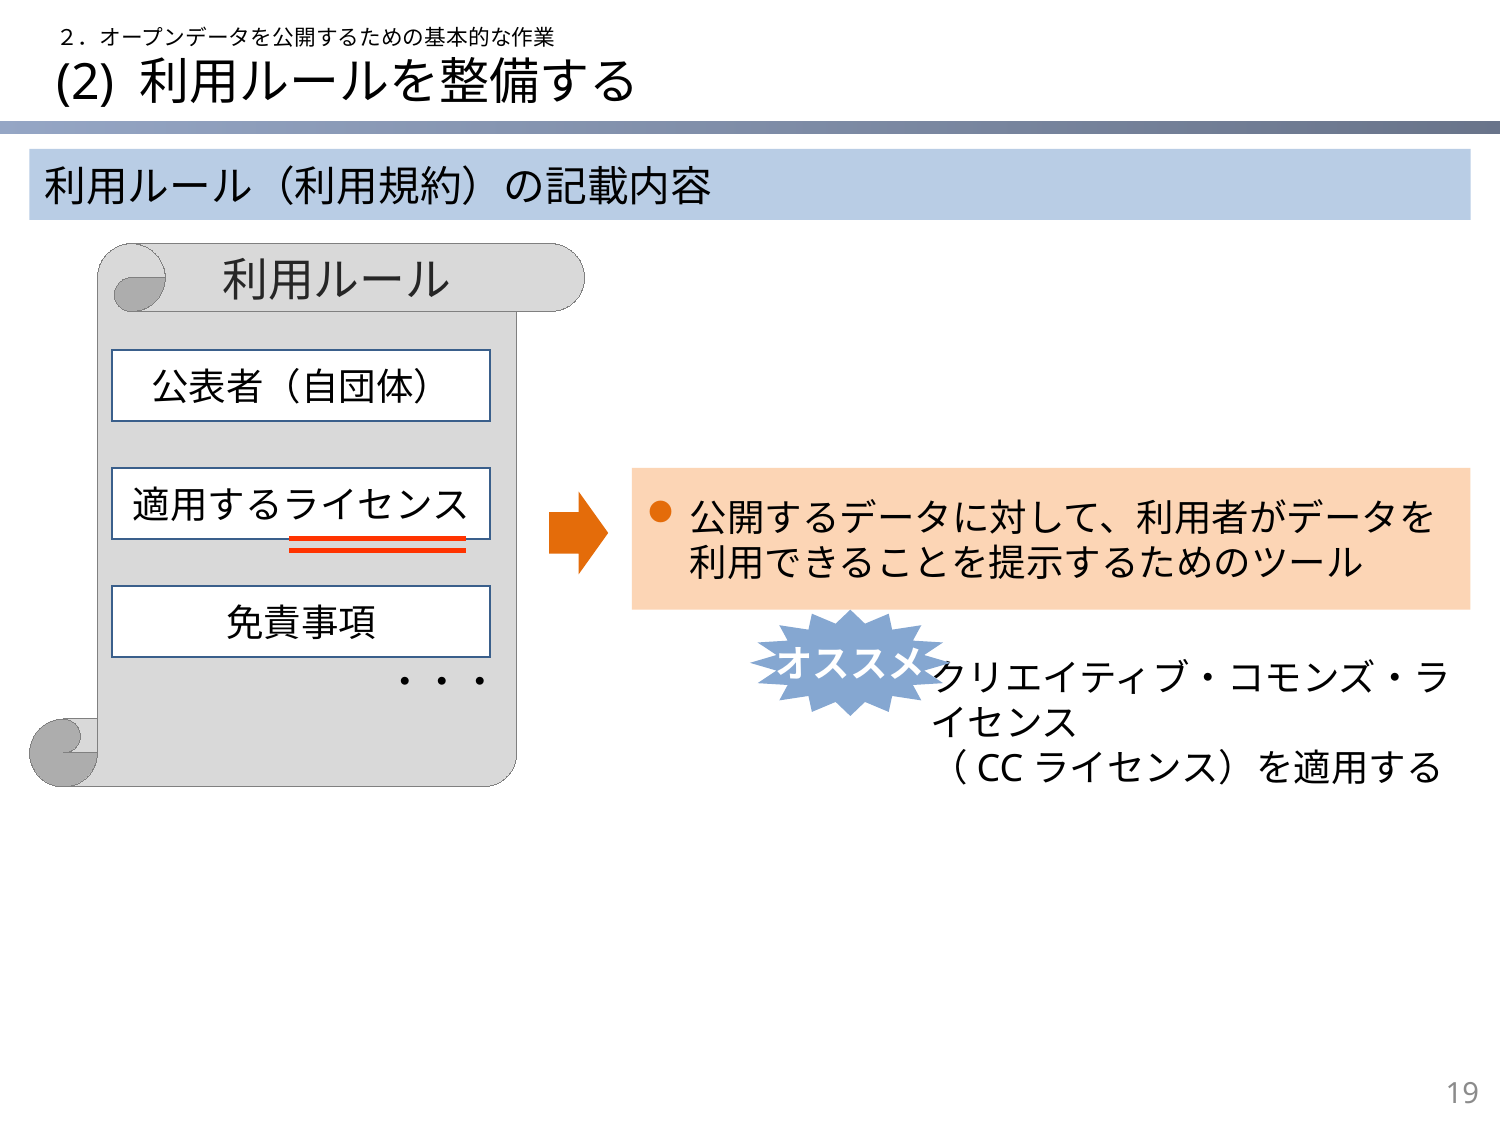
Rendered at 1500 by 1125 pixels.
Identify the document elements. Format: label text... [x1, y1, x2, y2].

text_box 公表者（自団体） [111, 349, 491, 422]
text_box 利用ルール [100, 243, 573, 315]
text_box [29, 264, 517, 787]
text_box [573, 252, 585, 303]
text_box クリエイティブ・コモンズ・ライセンス （CCライセンス）を適用する [915, 656, 1471, 787]
text_box 免責事項 [111, 585, 491, 658]
text_box 利用ルール（利用規約）の記載内容 [28, 148, 1472, 221]
text_box [548, 488, 610, 578]
text_box ・・・ [300, 644, 515, 717]
slide_number 18 [1411, 1070, 1495, 1118]
text_box ２．オープンデータを公開するための基本的な作業 [41, 19, 1471, 58]
text_box 公開するデータに対して、利用者がデータを利用できることを提示するためのツール [631, 467, 1472, 611]
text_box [289, 538, 467, 551]
text_box 適用するライセンス [111, 467, 491, 540]
title (2) 利用ルールを整備する [41, 58, 1459, 119]
text_box オススメ [746, 608, 955, 718]
